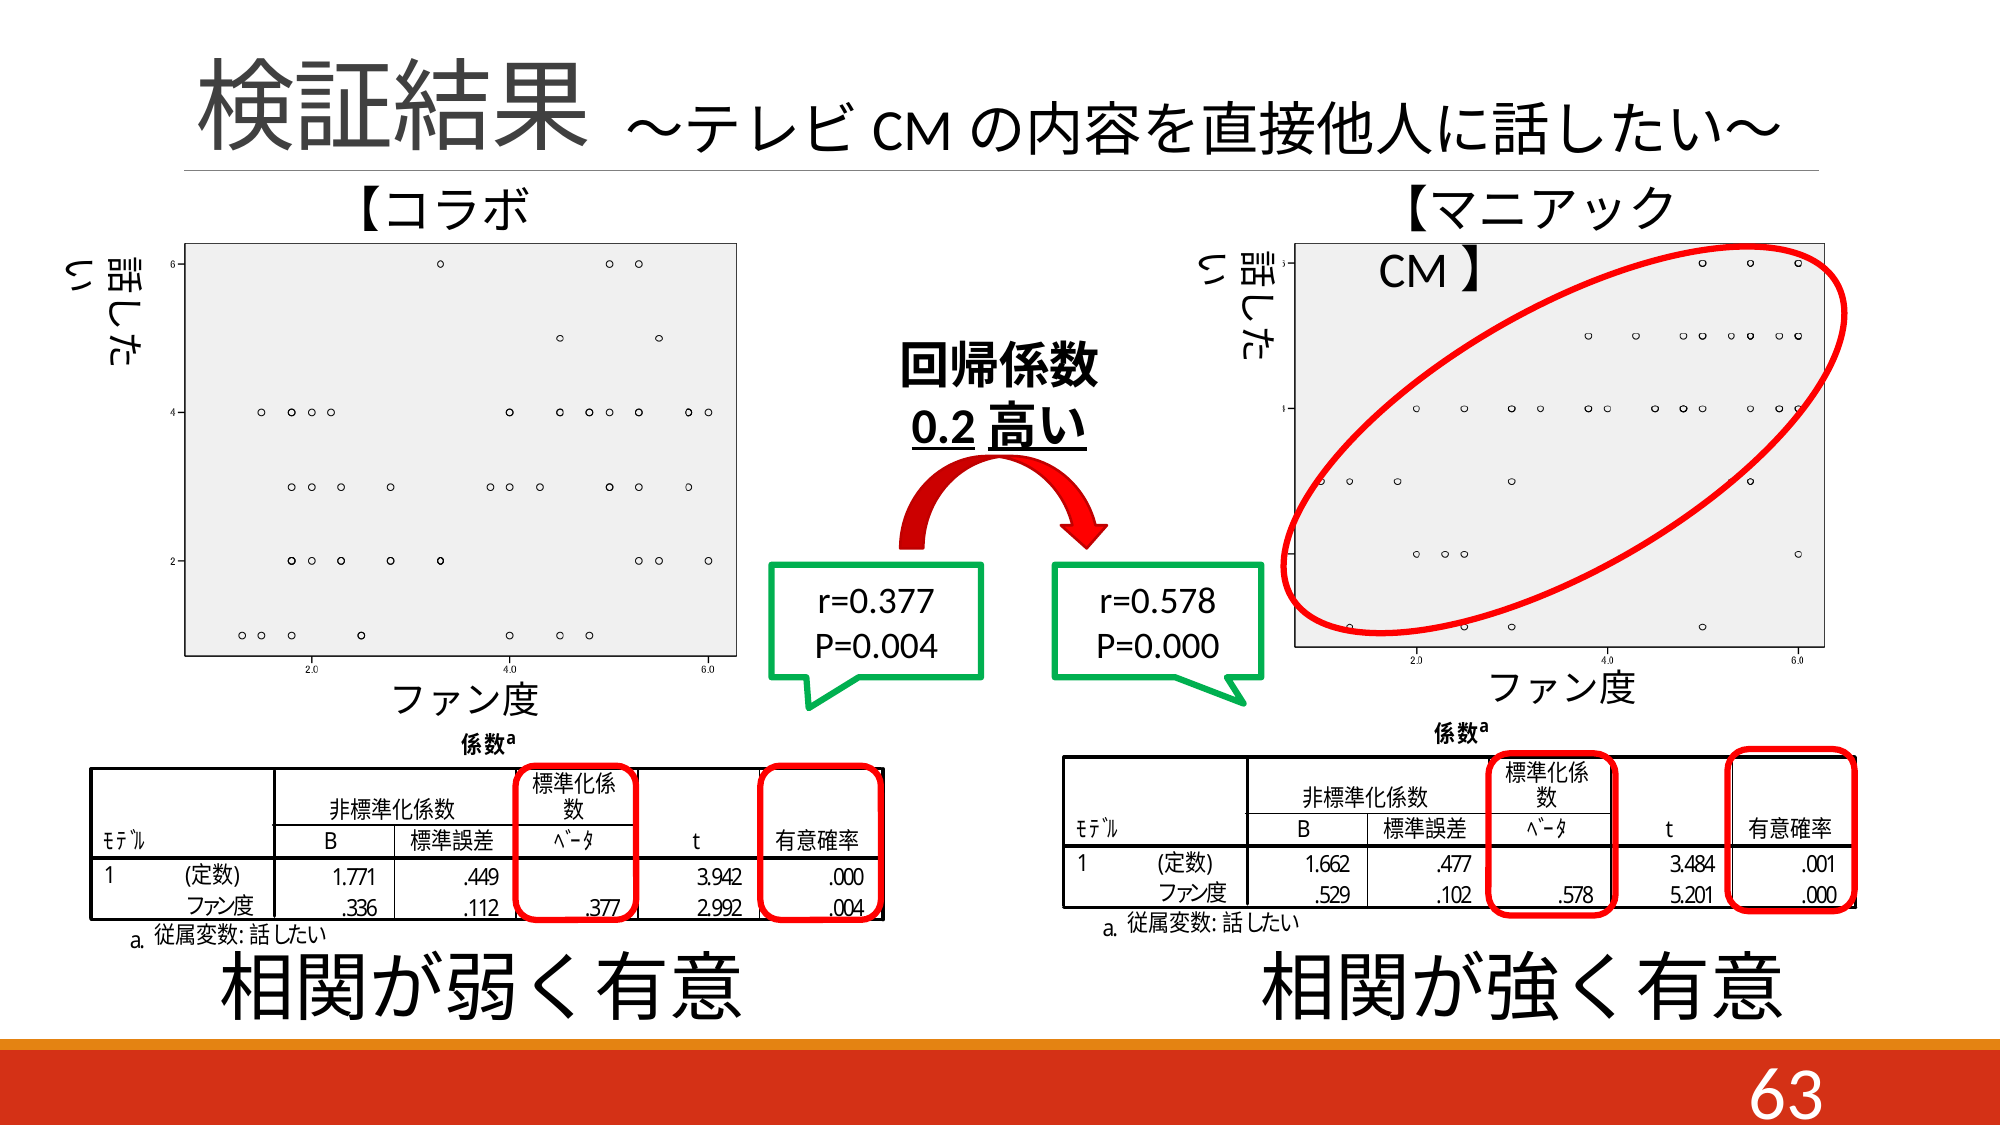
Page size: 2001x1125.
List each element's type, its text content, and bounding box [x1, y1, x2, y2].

text_box r=0.377 P=0.004 [770, 563, 983, 703]
text_box 相関が弱く有意 [204, 963, 761, 1038]
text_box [74, 706, 933, 955]
picture [167, 230, 748, 678]
text_box 話したい [1213, 235, 1279, 397]
text_box 話したい [80, 241, 157, 402]
slide_number 63 [1624, 1059, 1840, 1120]
text_box ～テレビCMの内容を直接他人に話したい～ [611, 84, 1798, 170]
picture [1282, 230, 1837, 670]
title 検証結果 [180, 28, 1830, 171]
text_box 【マニアックCM】 [1363, 170, 1743, 227]
text_box ファン度 [1471, 677, 1657, 707]
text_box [1046, 710, 1906, 976]
text_box 【コラボCM】 [316, 171, 618, 227]
text_box ファン度 [375, 686, 560, 703]
text_box r=0.578 P=0.000 [1053, 563, 1263, 705]
text_box [898, 454, 1109, 550]
text_box 回帰係数 0.2高い [884, 325, 1115, 461]
text_box 相関が強く有意 [1216, 985, 1829, 1037]
